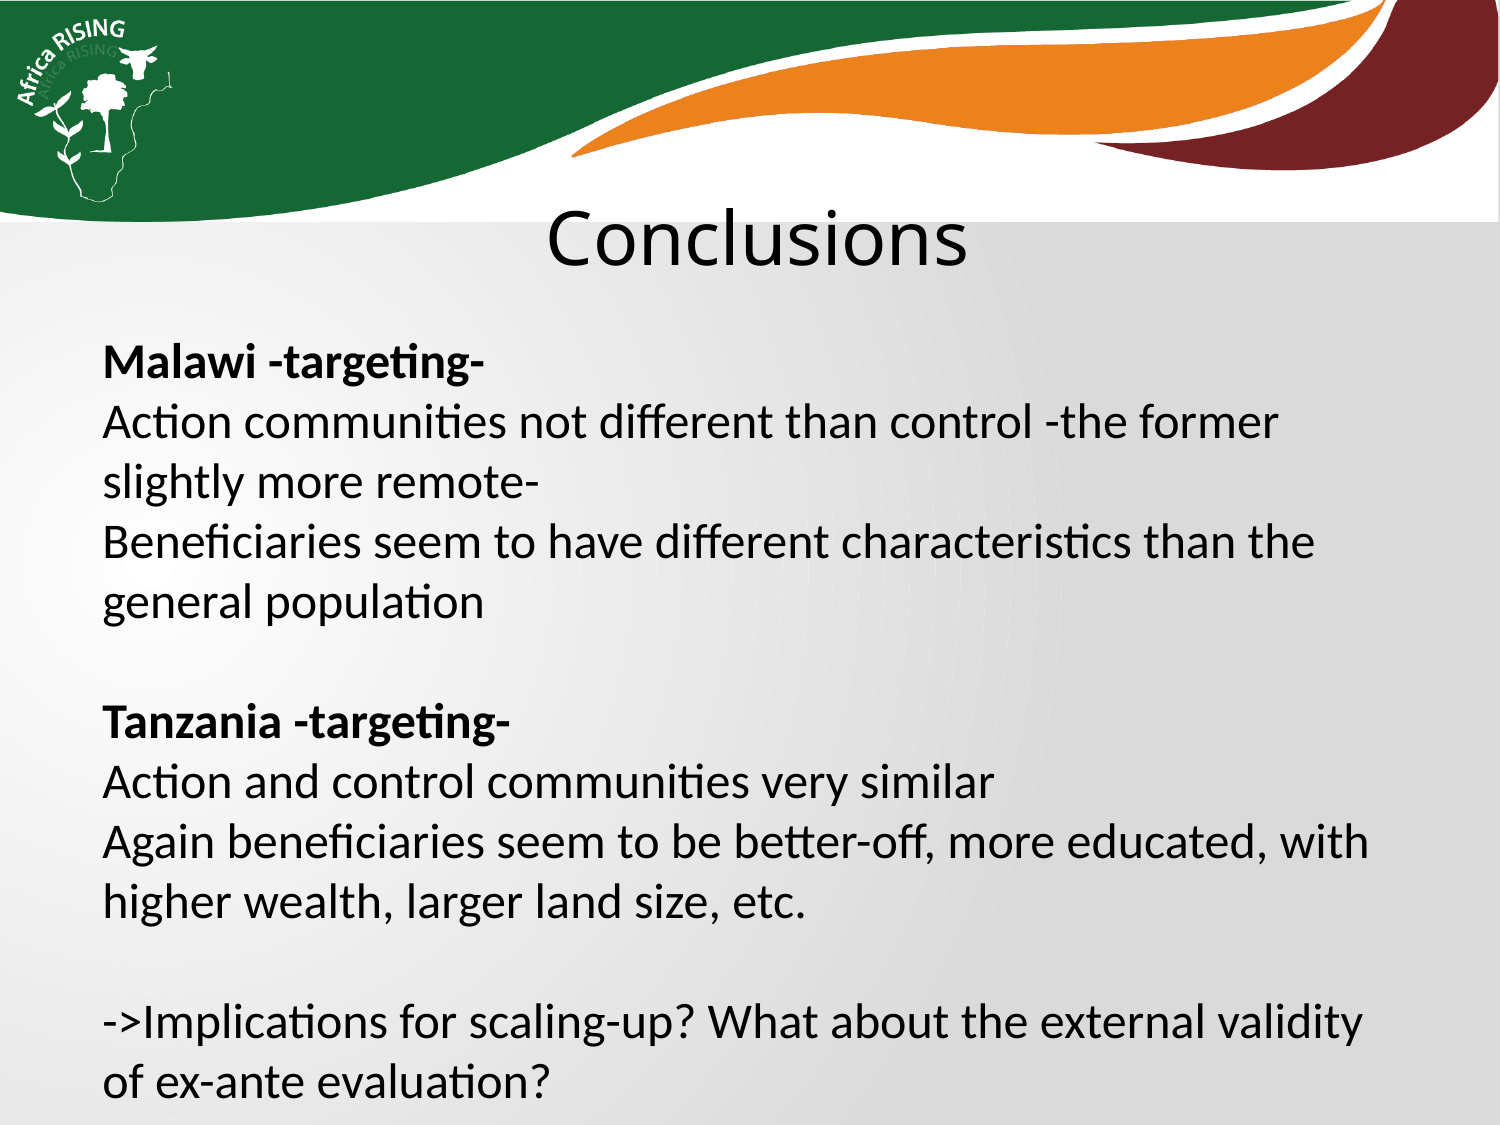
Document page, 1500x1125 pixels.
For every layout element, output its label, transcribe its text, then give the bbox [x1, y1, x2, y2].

text_box Malawi -targeting- Action communities not different than control -the former slightly more remote- Beneficiaries seem to have different characteristics than the general population Tanzania -targeting- Action and control communities very similar Again beneficiaries seem to be better-off, more educated, with higher wealth, larger land size, etc. ->Implications for scaling-up? What about the external validity of ex-ante evaluation? [87, 320, 1425, 1116]
picture [0, 0, 1499, 222]
text_box Conclusions [48, 183, 1448, 321]
